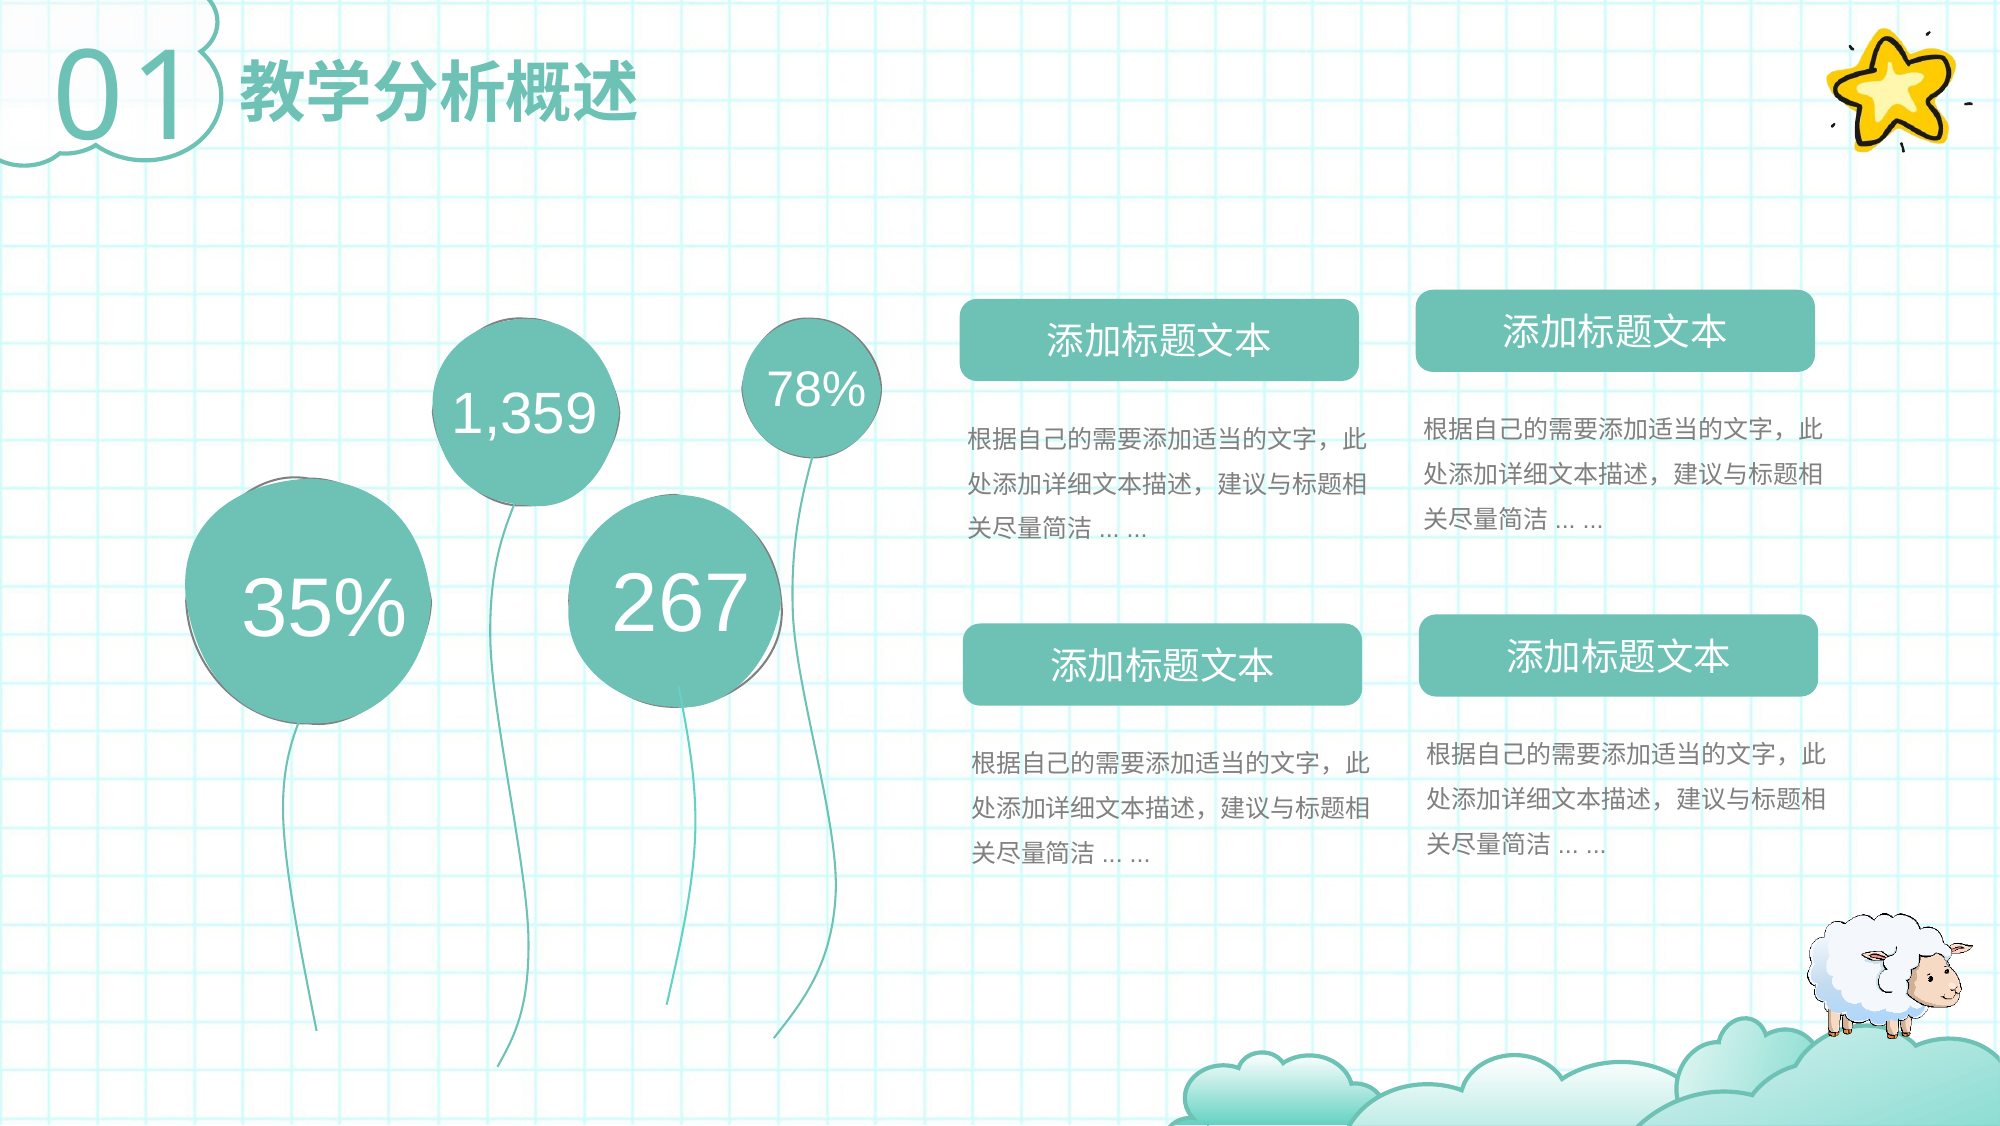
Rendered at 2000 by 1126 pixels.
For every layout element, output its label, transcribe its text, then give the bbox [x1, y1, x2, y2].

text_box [0, 10, 214, 14]
text_box [281, 724, 318, 1032]
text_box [1412, 289, 1843, 537]
text_box [0, 0, 211, 8]
text_box [665, 724, 697, 1005]
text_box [956, 298, 1387, 546]
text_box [186, 318, 883, 724]
picture [0, 0, 2000, 1125]
text_box [772, 724, 837, 1039]
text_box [959, 623, 1390, 871]
text_box 01 [0, 14, 274, 165]
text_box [1415, 614, 1846, 862]
text_box [496, 724, 530, 1068]
